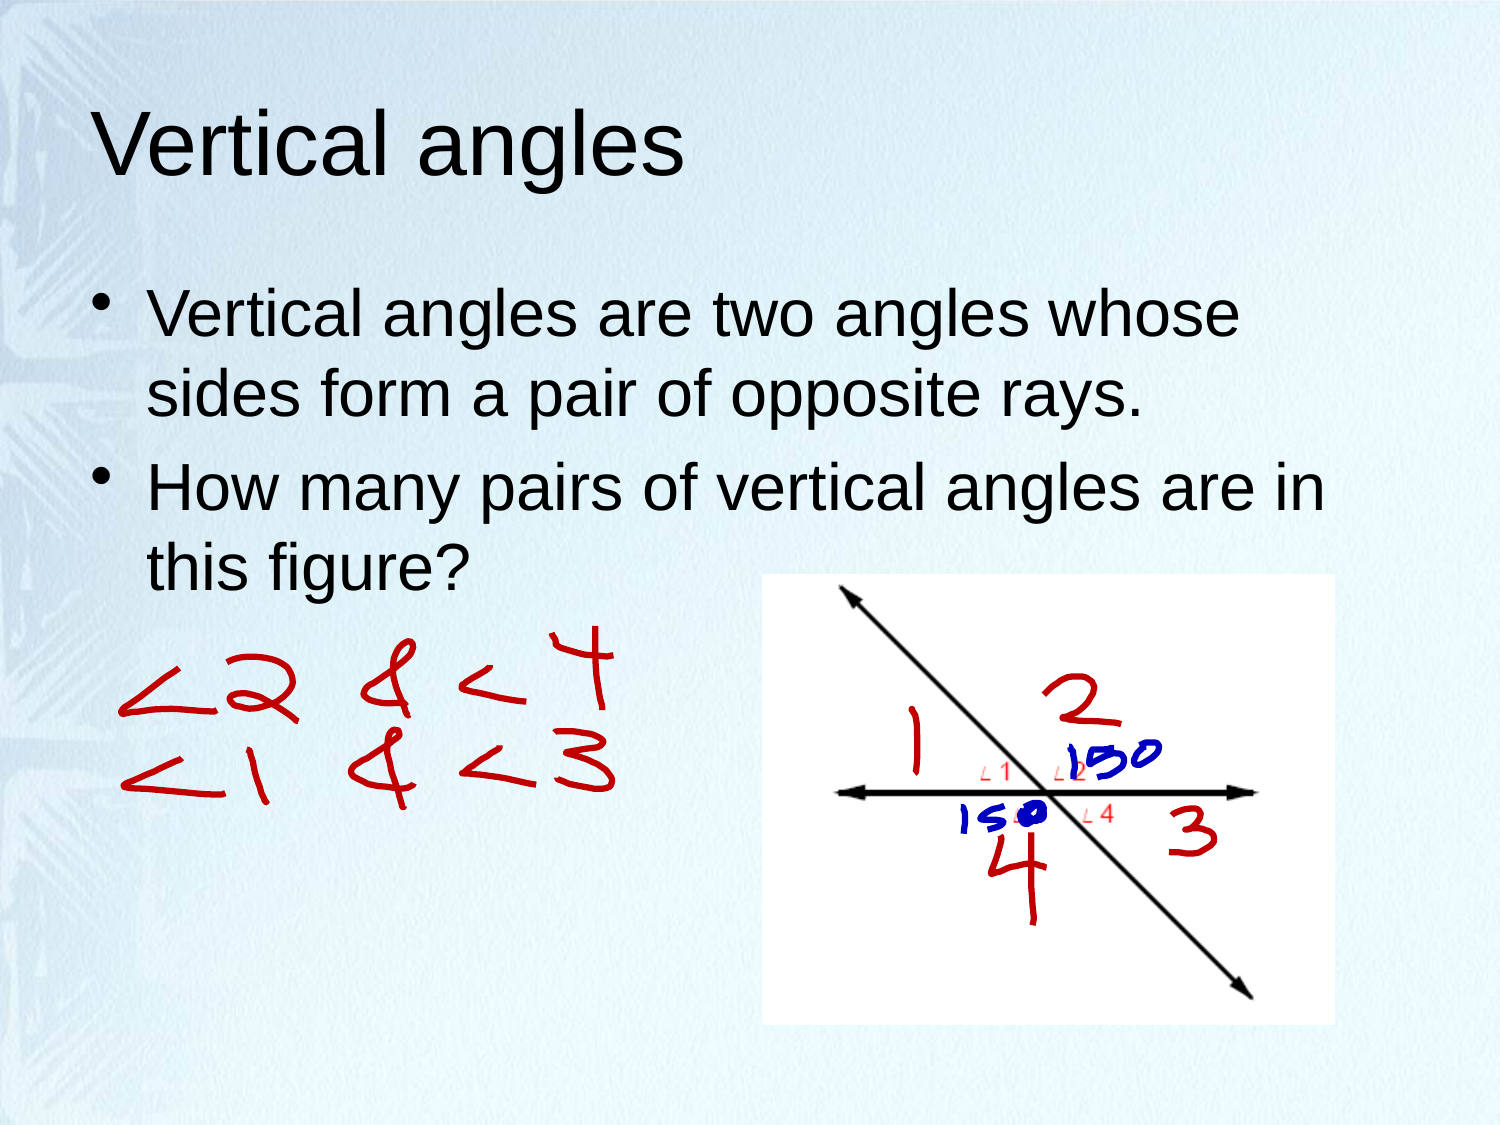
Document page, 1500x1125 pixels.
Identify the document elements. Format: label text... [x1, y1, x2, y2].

text_box [461, 745, 537, 786]
text_box [362, 640, 414, 717]
text_box [246, 748, 269, 803]
text_box [550, 632, 594, 657]
text_box [594, 625, 604, 711]
text_box [226, 655, 299, 723]
text_box [598, 649, 614, 658]
text_box [350, 729, 415, 808]
text_box [122, 757, 226, 796]
list Vertical angles are two angles whose sides form a pair of opposite rays. How many pairs of vertical angles are in this figure? [74, 262, 1426, 1006]
text_box [553, 730, 613, 790]
picture [0, 0, 1500, 1125]
text_box [120, 667, 218, 715]
text_box [460, 665, 527, 703]
title Vertical angles [74, 44, 1426, 233]
